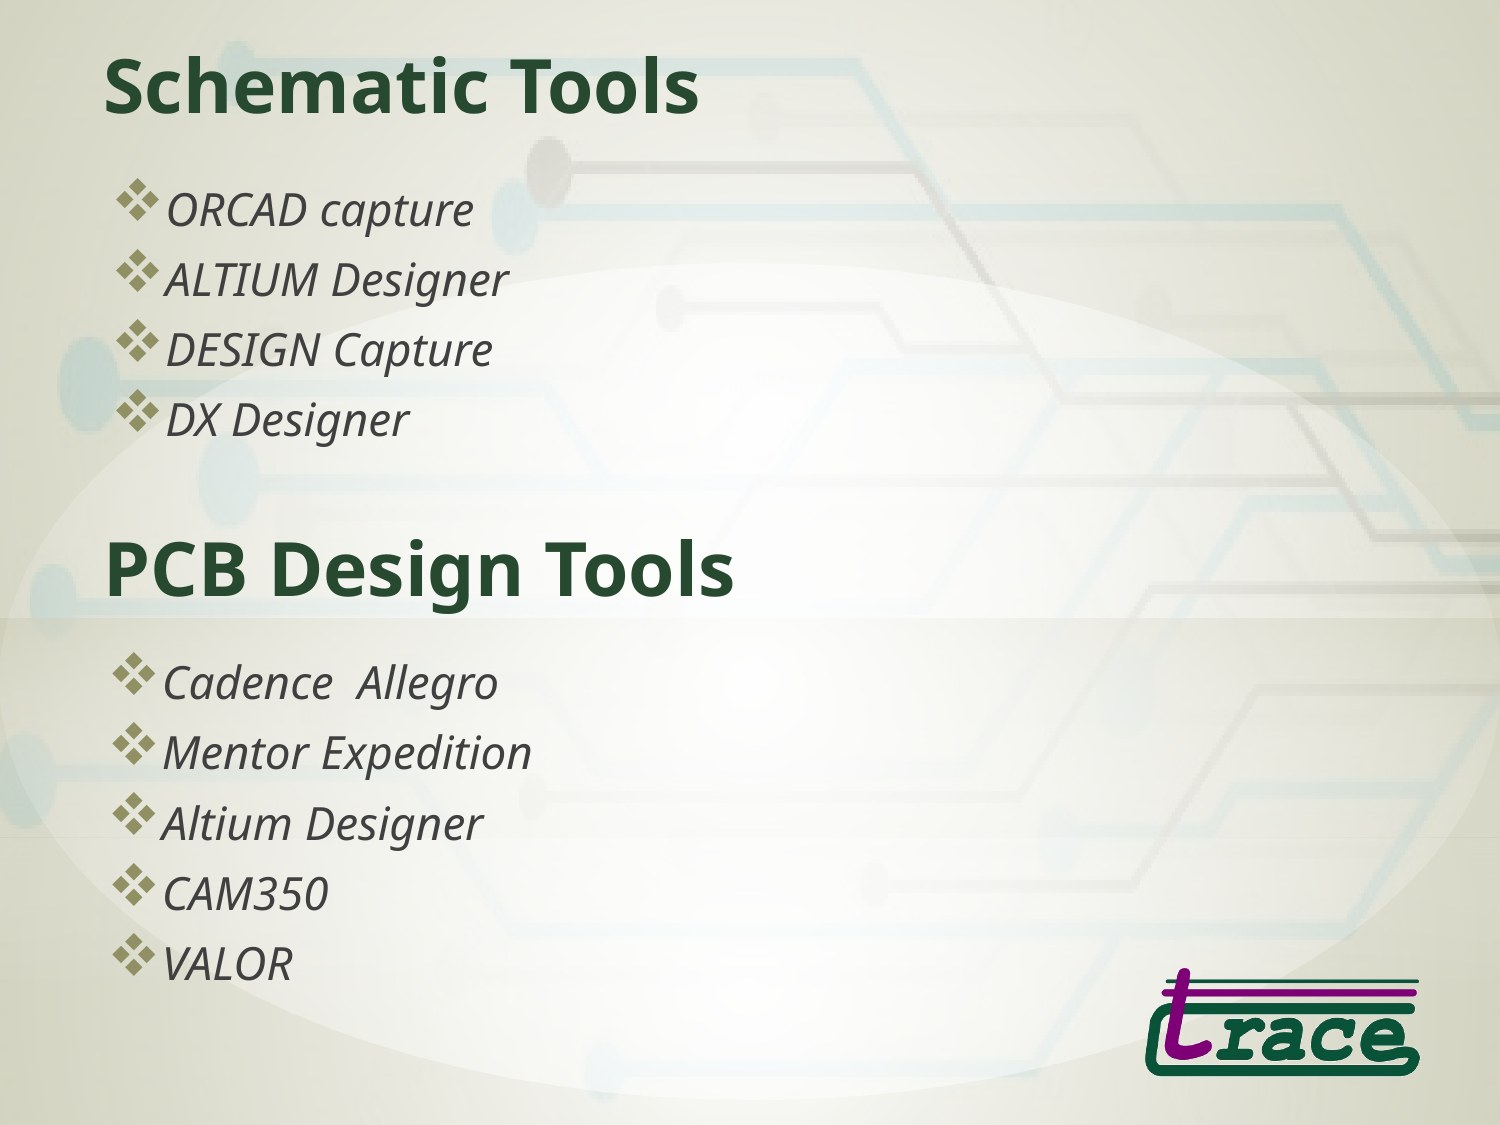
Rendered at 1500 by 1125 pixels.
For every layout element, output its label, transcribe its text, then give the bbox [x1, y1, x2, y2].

text_box ORCAD capture ALTIUM Designer DESIGN Capture DX Designer [88, 172, 703, 516]
title PCB Design Tools [88, 513, 1157, 656]
list Cadence Allegro Mentor Expedition Altium Designer CAM350 VALOR [84, 646, 652, 1024]
text_box Schematic Tools [88, 30, 1157, 219]
picture [1139, 924, 1423, 1125]
